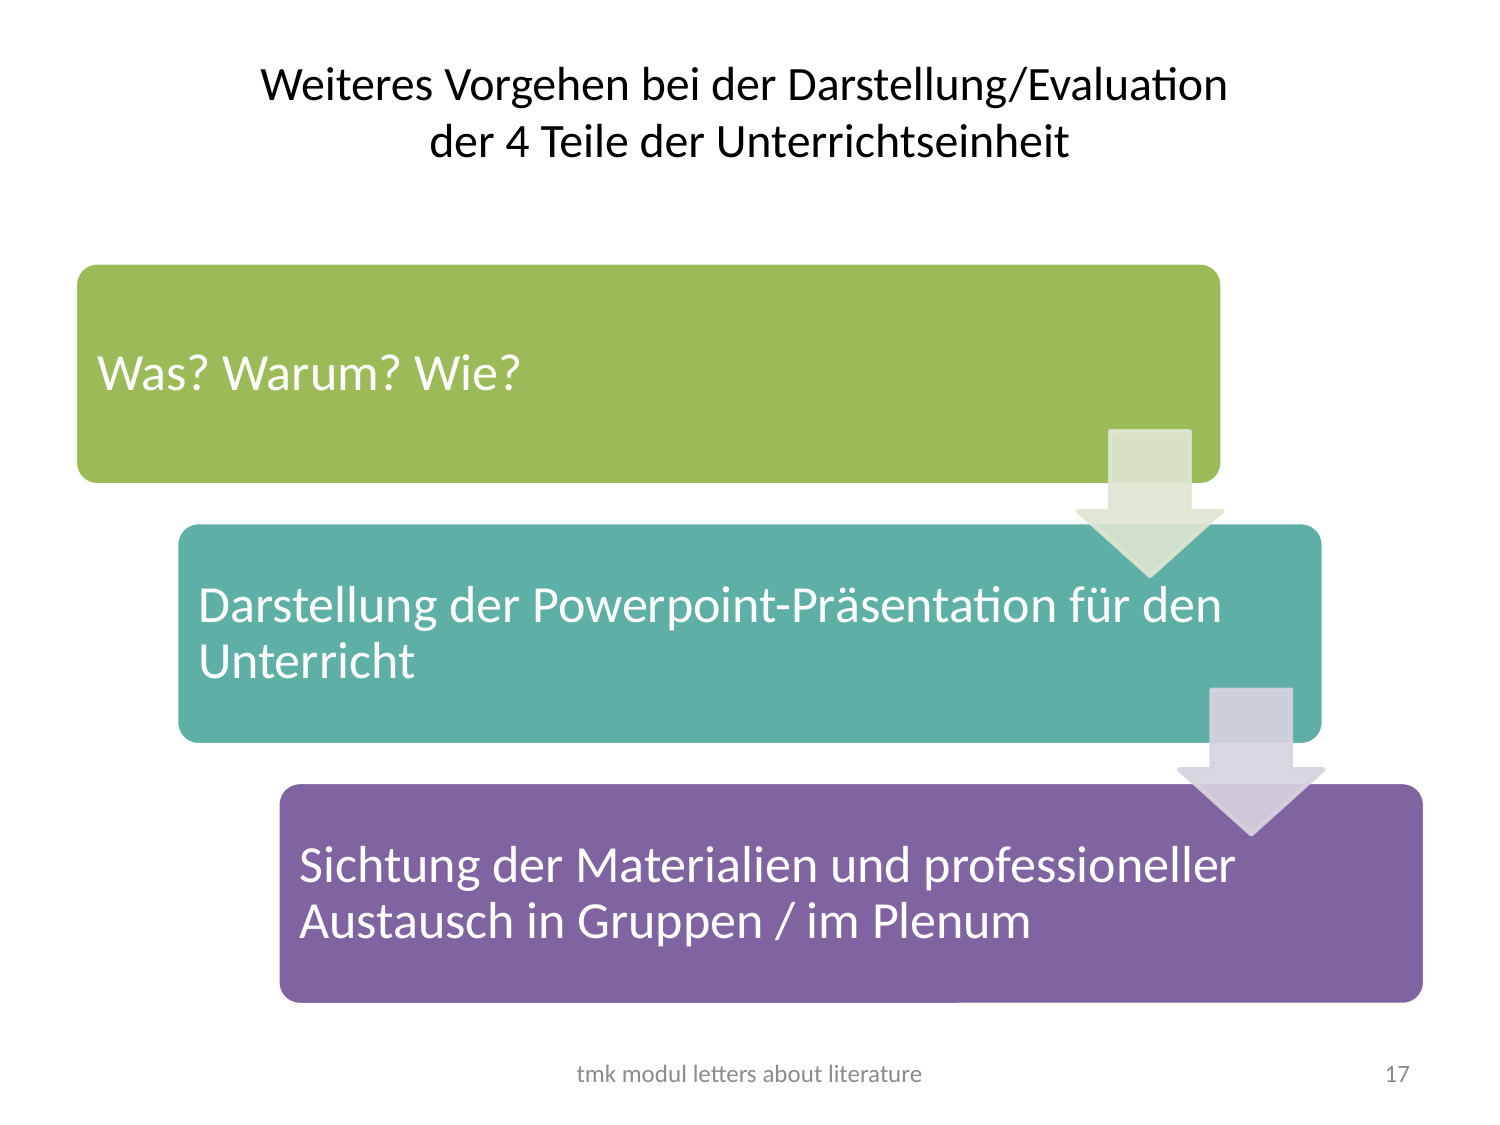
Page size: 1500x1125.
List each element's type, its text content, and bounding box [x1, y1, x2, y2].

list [74, 262, 1426, 1006]
title Weiteres Vorgehen bei der Darstellung/Evaluation der 4 Teile der Unterrichtseinheit [75, 45, 1425, 233]
footer tmk modul letters about literature [512, 1042, 988, 1103]
slide_number 17 [1074, 1042, 1425, 1103]
